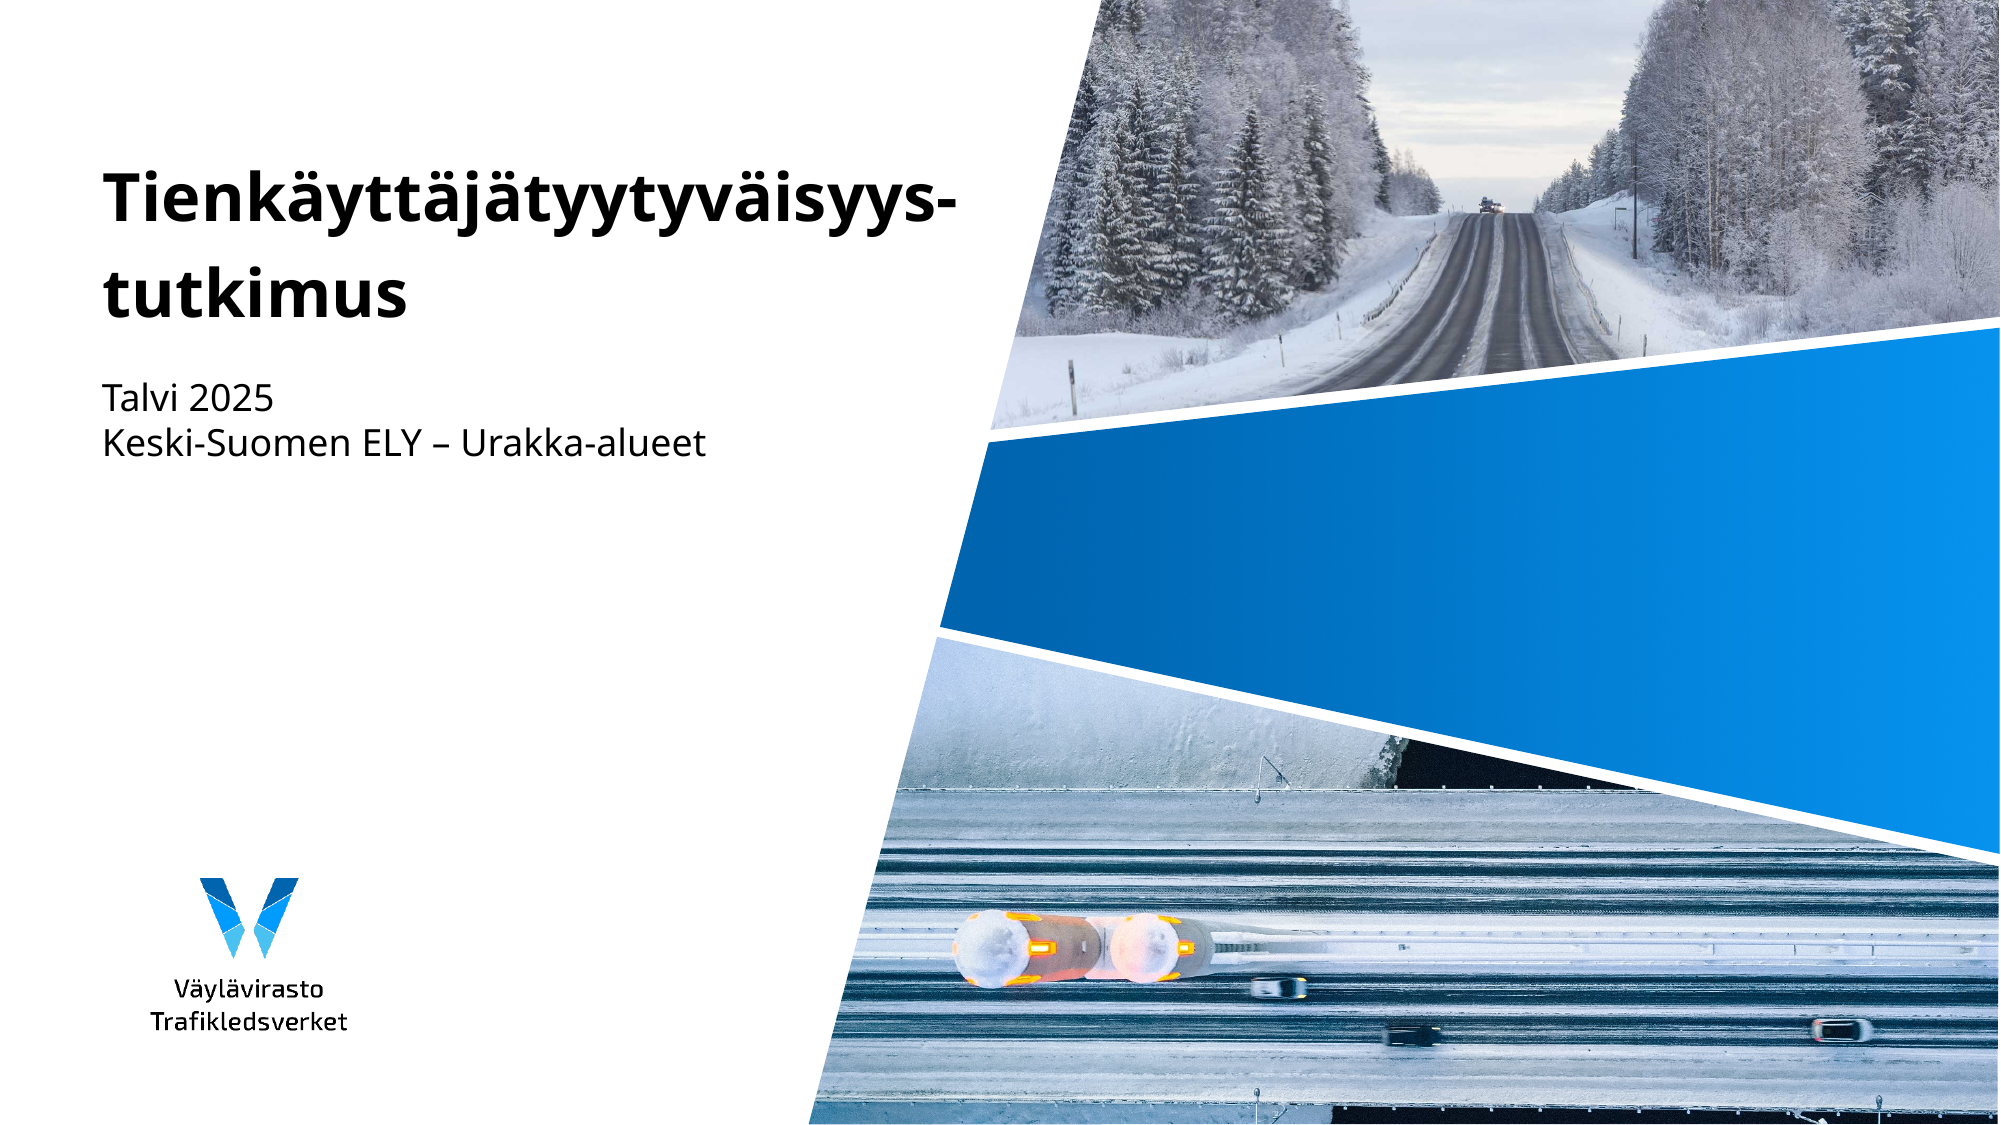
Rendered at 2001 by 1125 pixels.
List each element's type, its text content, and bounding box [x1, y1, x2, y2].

picture [112, 840, 387, 1070]
picture [808, 0, 2001, 1125]
title Tienkäyttäjätyytyväisyys-tutkimus [87, 103, 990, 367]
text_box Talvi 2025 Keski-Suomen ELY – Urakka-alueet [87, 366, 914, 472]
